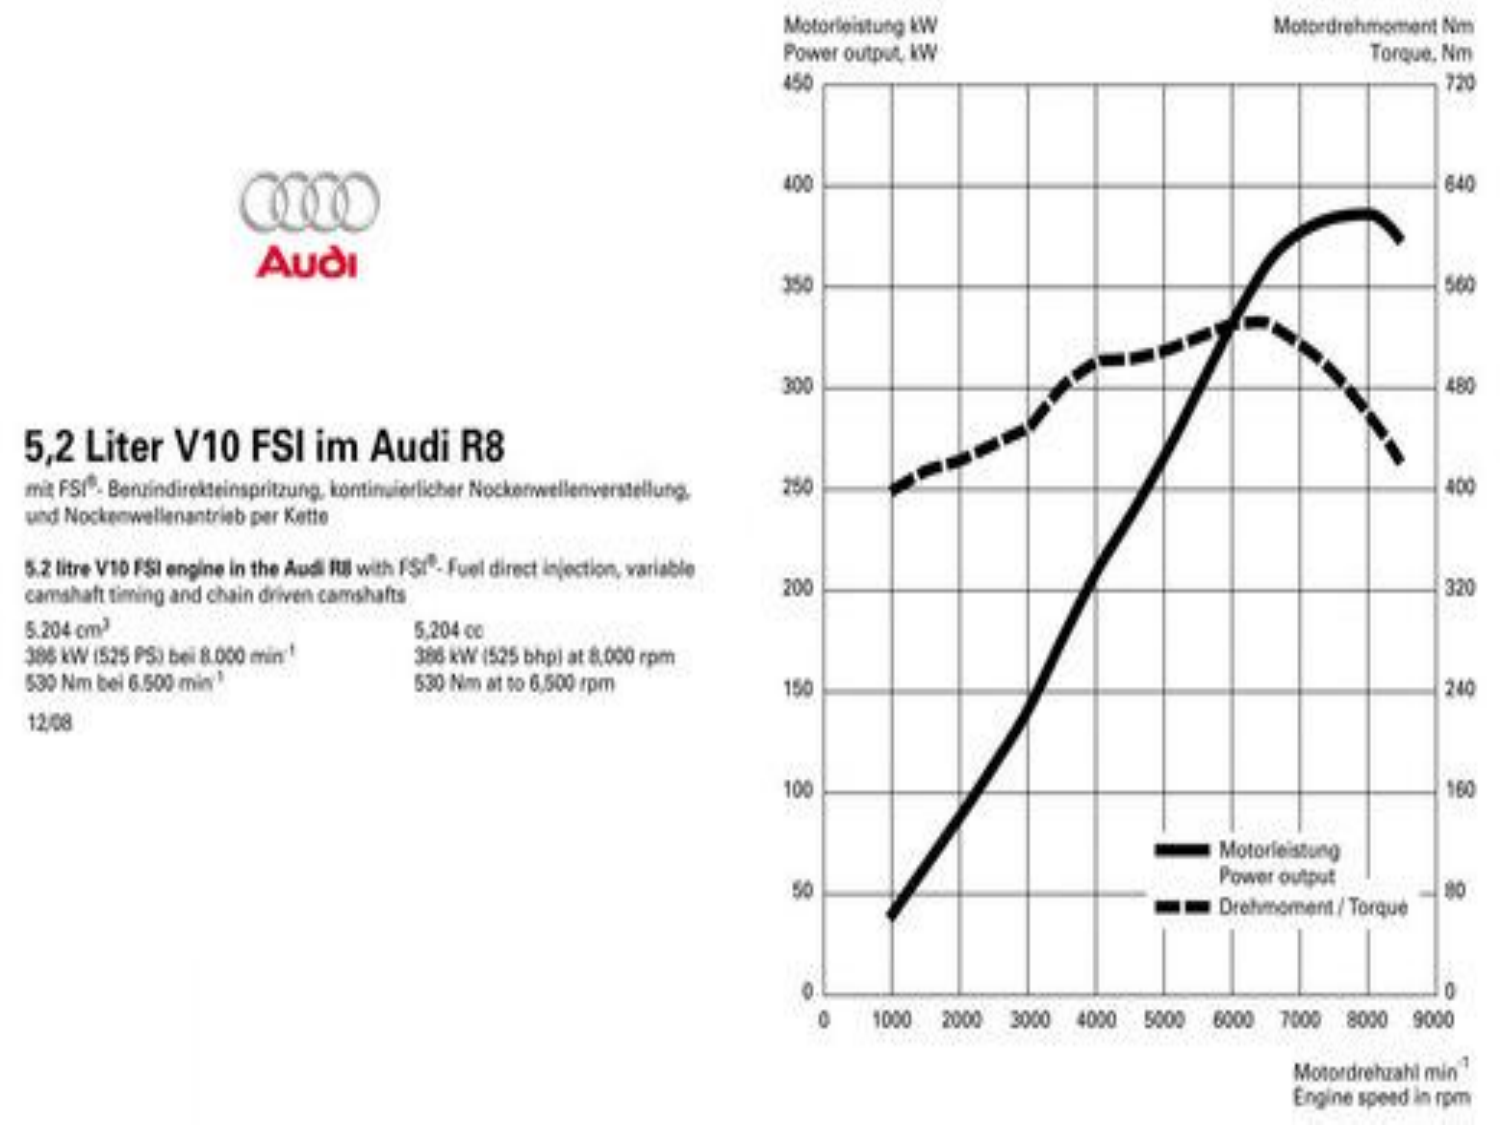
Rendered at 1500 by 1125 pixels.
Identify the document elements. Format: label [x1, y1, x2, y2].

text_box [140, 808, 1081, 862]
picture [0, 0, 1500, 1125]
